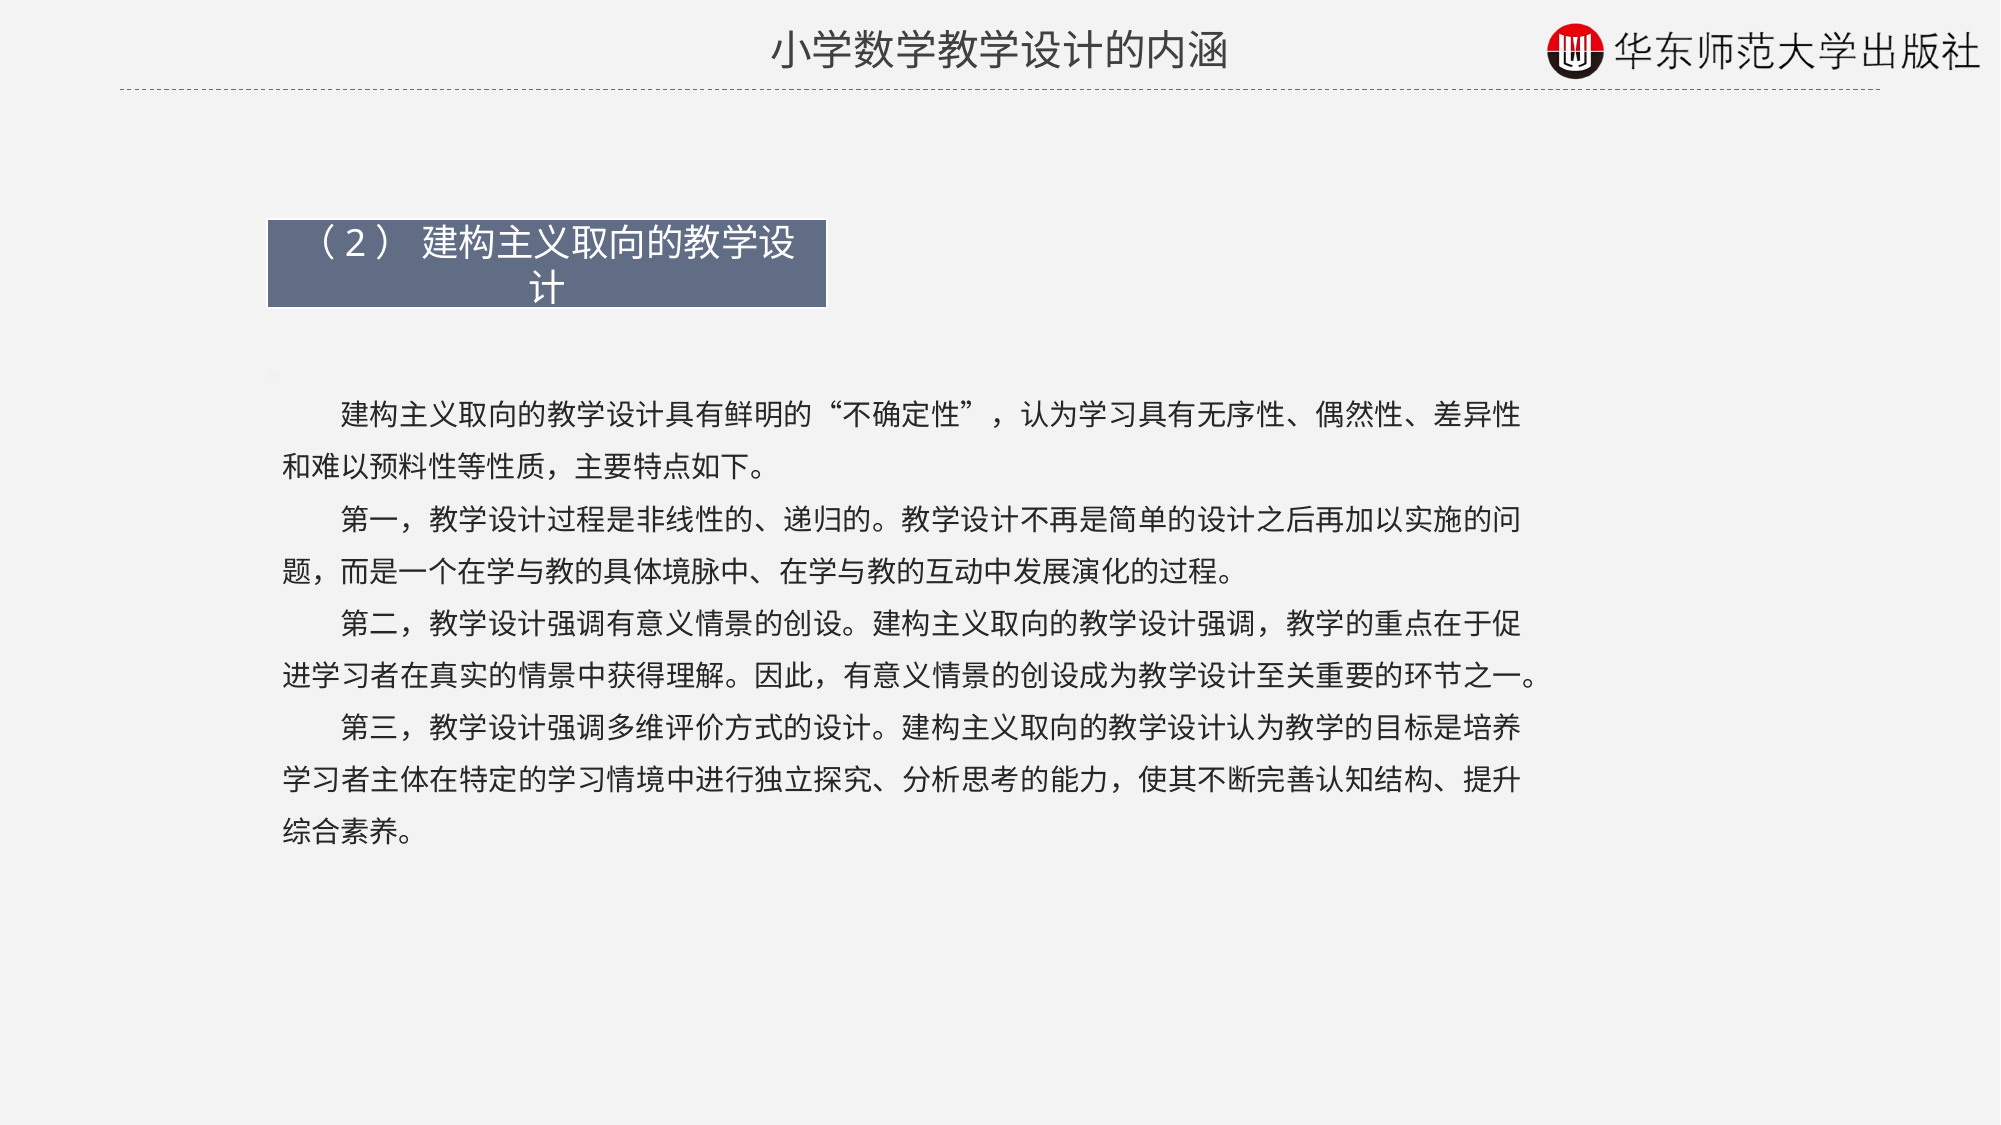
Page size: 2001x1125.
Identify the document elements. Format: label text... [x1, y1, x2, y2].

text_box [1536, 13, 1989, 83]
text_box 建构主义取向的教学设计具有鲜明的“不确定性”，认为学习具有无序性、偶然性、差异性和难以预料性等性质，主要特点如下。 第一，教学设计过程是非线性的、递归的。教学设计不再是简单的设计之后再加以实施的问题，而是一个在学与教的具体境脉中、在学与教的互动中发展演化的过程。 第二，教学设计强调有意义情景的创设。建构主义取向的教学设计强调，教学的重点在于促进学习者在真实的情景中获得理解。因此，有意义情景的创设成为教学设计至关重要的环节之一。 第三，教学设计强调多维评价方式的设计。建构主义取向的教学设计认为教学的目标是培养学习者主体在特定的学习情境中进行独立探究、分析思考的能力，使其不断完善认知结构、提升综合素养。 [267, 372, 1537, 856]
text_box （2） 建构主义取向的教学设计 [266, 218, 828, 309]
text_box 小学数学教学设计的内涵 [680, 23, 1320, 74]
